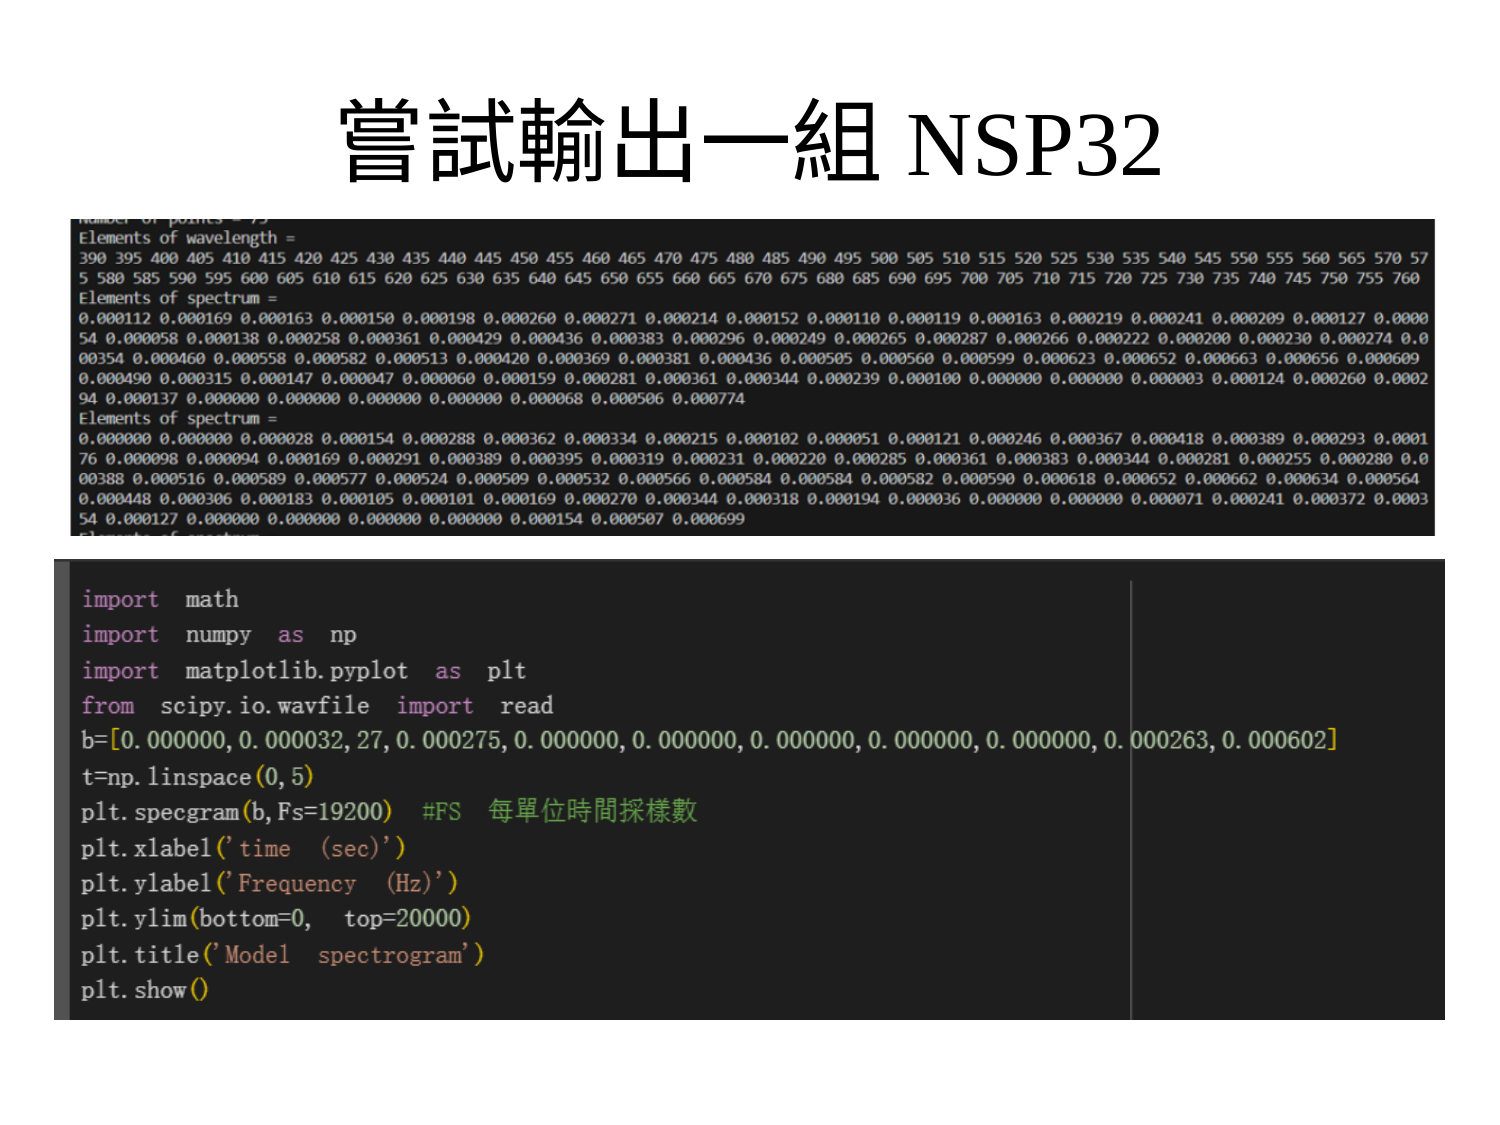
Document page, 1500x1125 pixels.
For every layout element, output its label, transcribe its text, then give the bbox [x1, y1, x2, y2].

title 嘗試輸出一組NSP32 [75, 45, 1425, 218]
picture [70, 219, 1436, 537]
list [54, 559, 1446, 1020]
